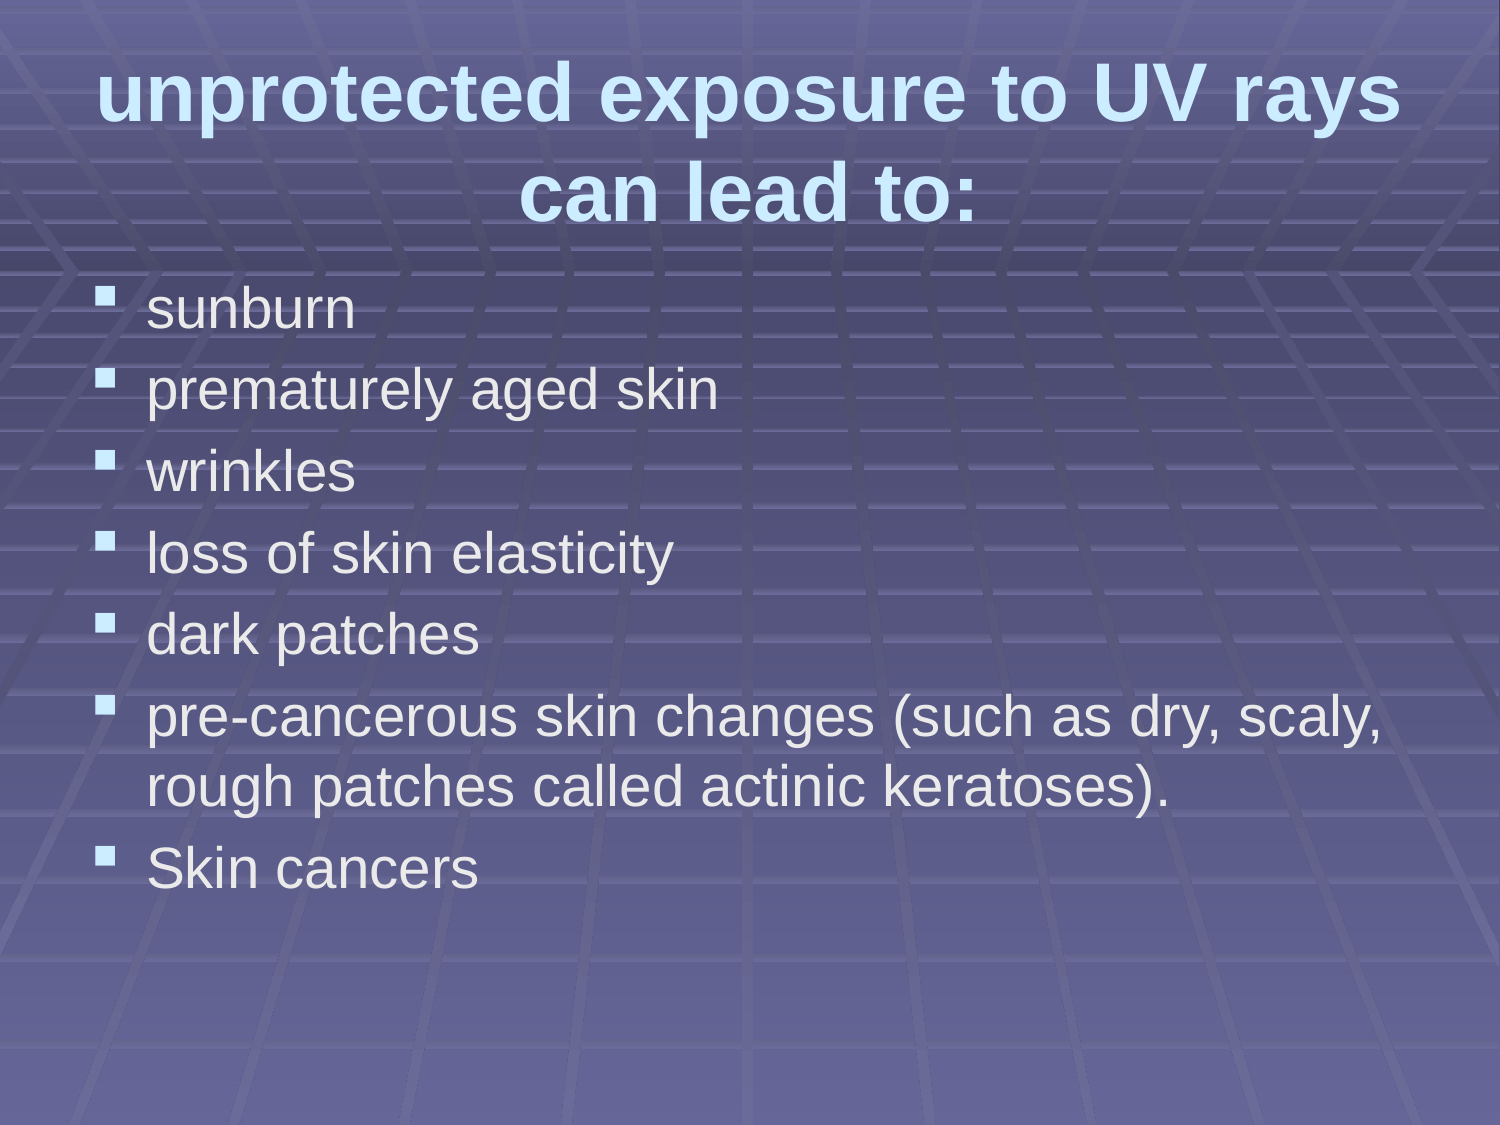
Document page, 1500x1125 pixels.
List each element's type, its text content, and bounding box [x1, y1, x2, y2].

list sunburn prematurely aged skin wrinkles loss of skin elasticity dark patches pre-cancerous skin changes (such as dry, scaly, rough patches called actinic keratoses). Skin cancers [74, 261, 1425, 1001]
title unprotected exposure to UV rays can lead to: [74, 44, 1425, 233]
